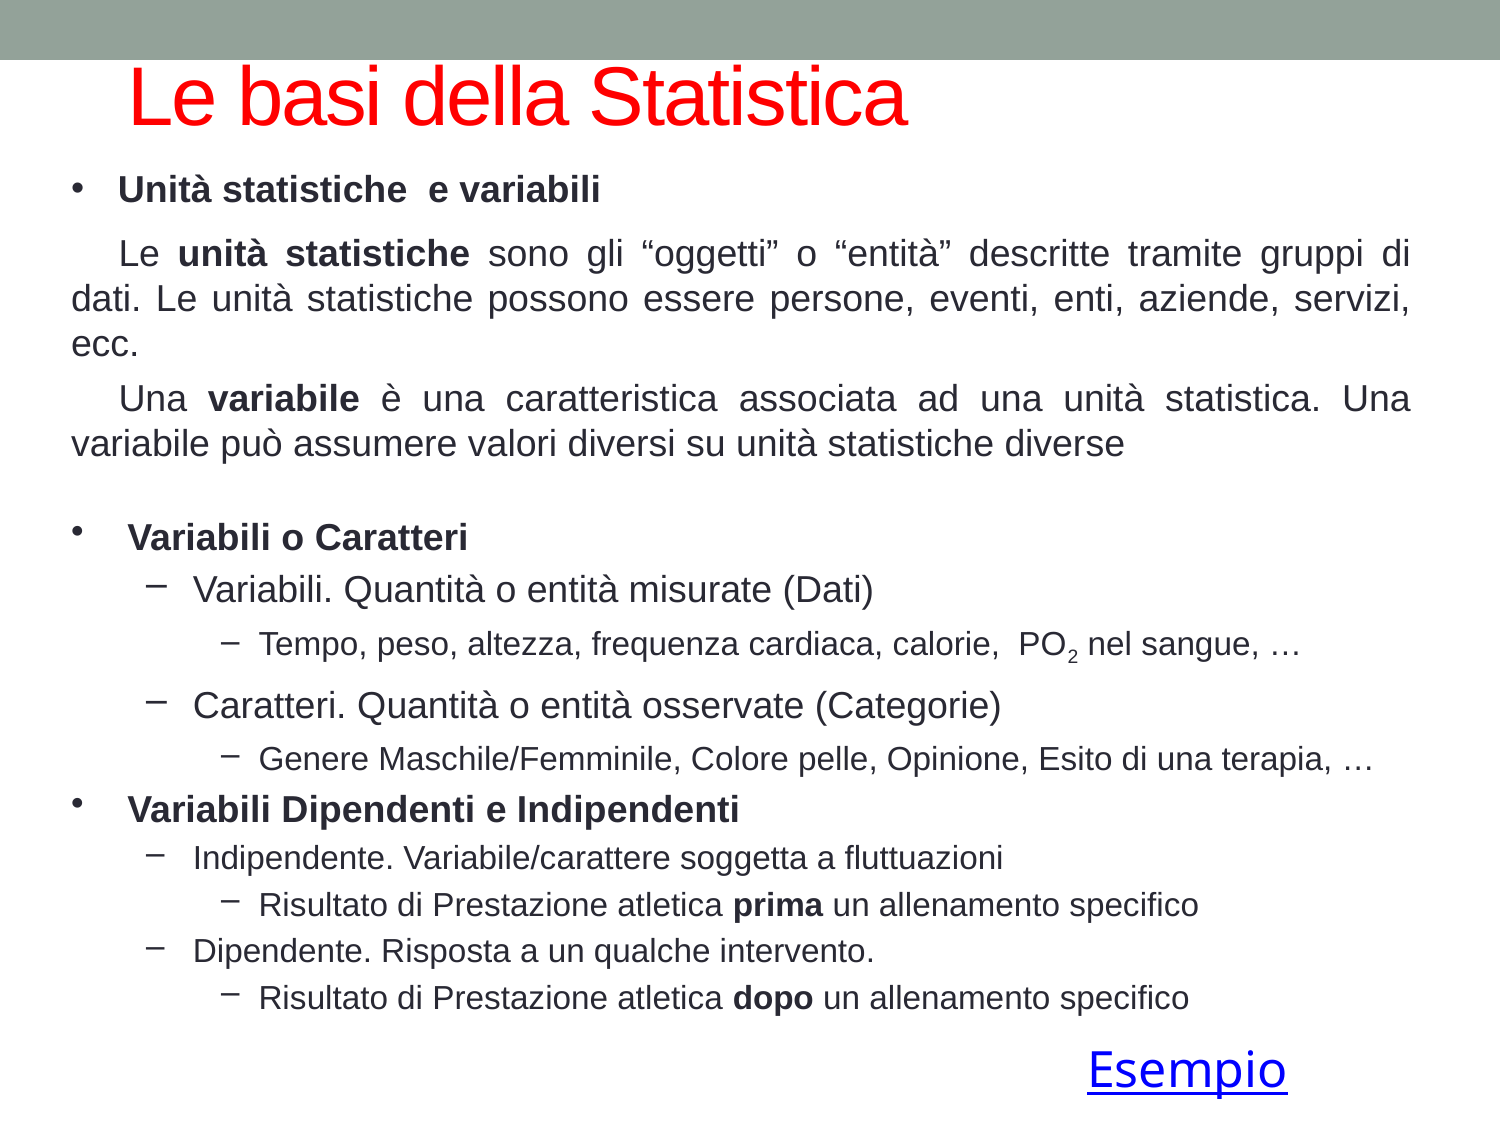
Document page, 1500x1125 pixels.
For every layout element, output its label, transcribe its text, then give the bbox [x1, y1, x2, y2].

title Le basi della Statistica [112, 18, 1388, 157]
text_box Esempio [1072, 1030, 1454, 1114]
text_box Variabili o Caratteri Variabili. Quantità o entità misurate (Dati) Tempo, peso, altezza, frequenza cardiaca, calorie, PO2 nel sangue, … Caratteri. Quantità o entità osservate (Categorie) Genere Maschile/Femminile, Colore pelle, Opinione, Esito di una terapia, … Variabili Dipendenti e Indipendenti Indipendente. Variabile/carattere soggetta a fluttuazioni Risultato di Prestazione atletica prima un allenamento specifico Dipendente. Risposta a un qualche intervento. Risultato di Prestazione atletica dopo un allenamento specifico [56, 505, 1452, 1043]
text_box Unità statistiche e variabili Le unità statistiche sono gli “oggetti” o “entità” descritte tramite gruppi di dati. Le unità statistiche possono essere persone, eventi, enti, aziende, servizi, ecc. Una variabile è una caratteristica associata ad una unità statistica. Una variabile può assumere valori diversi su unità statistiche diverse [56, 157, 1426, 472]
